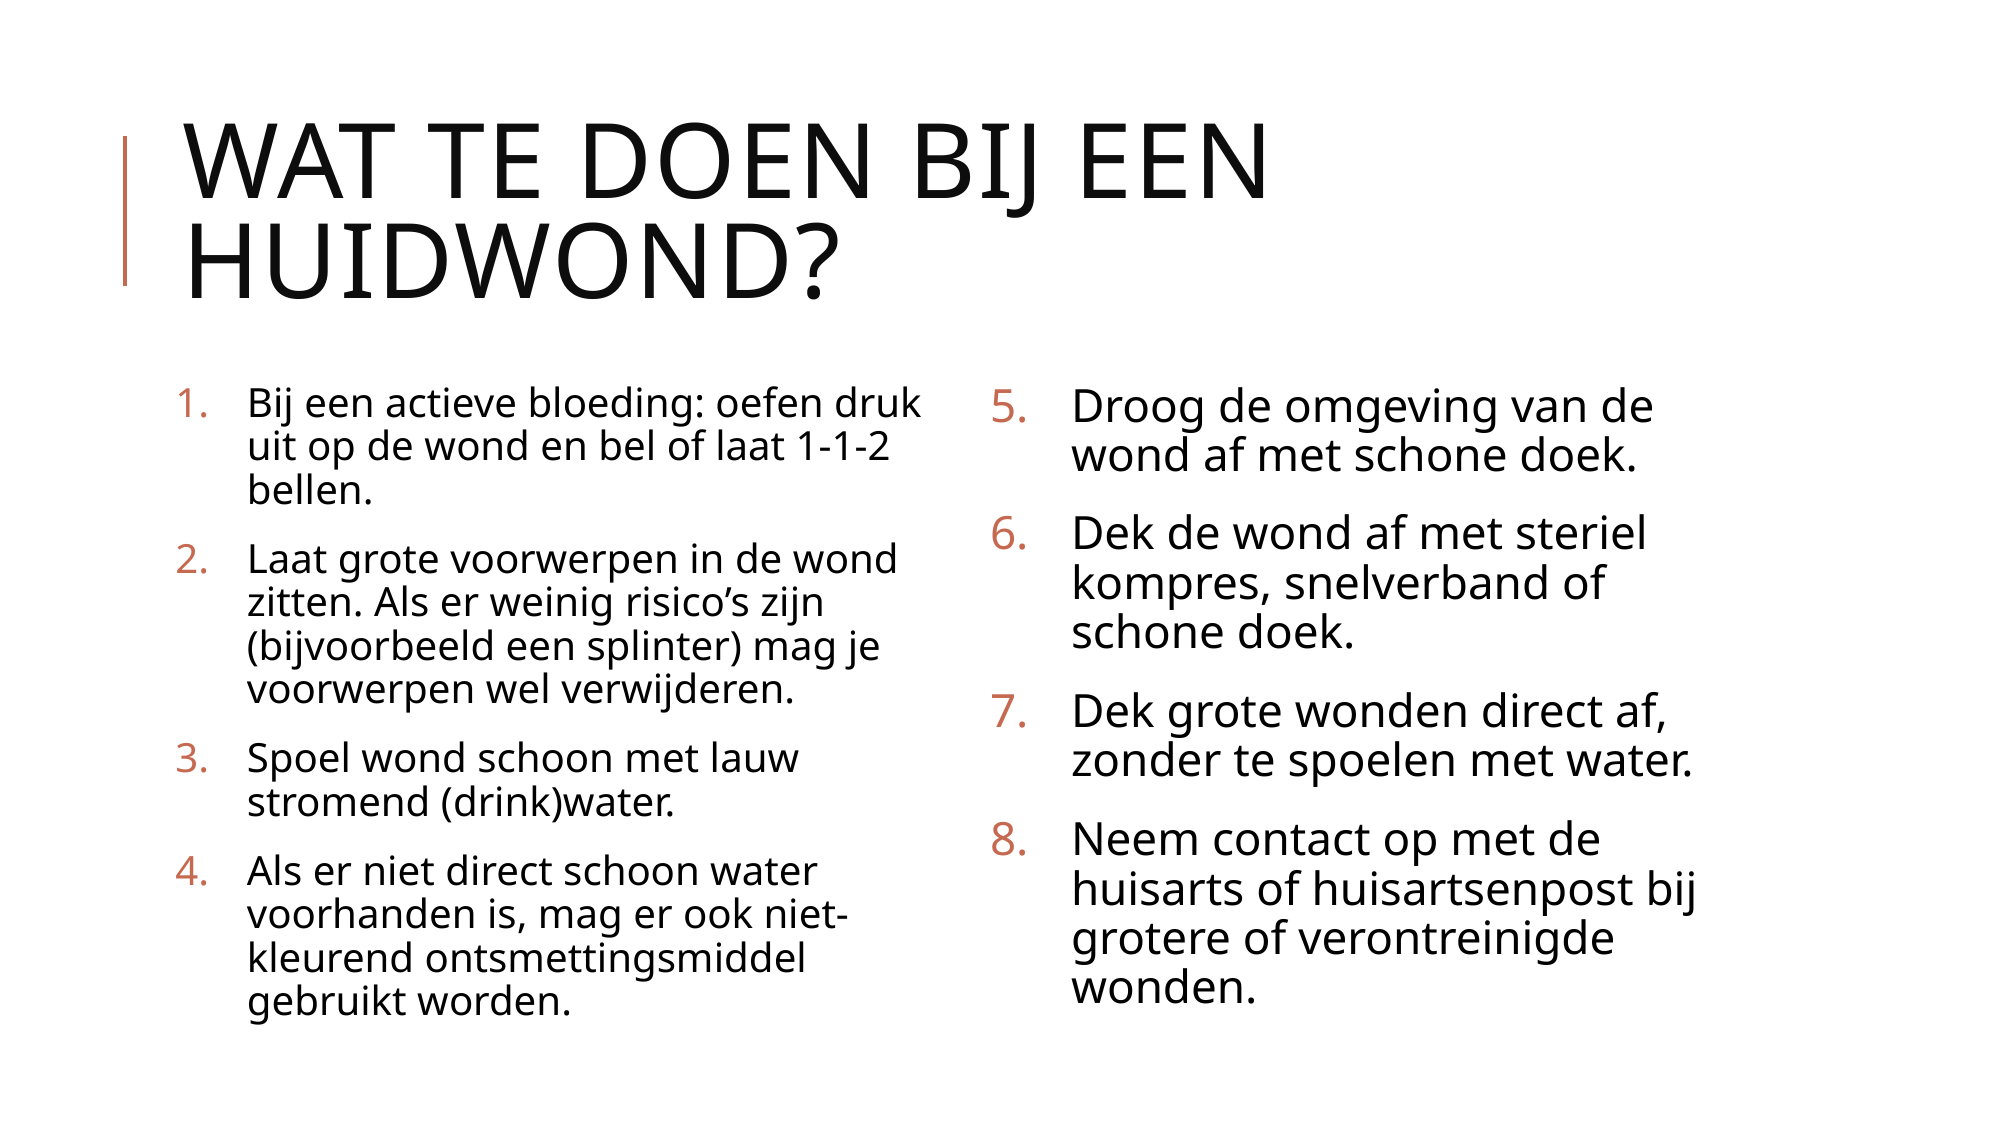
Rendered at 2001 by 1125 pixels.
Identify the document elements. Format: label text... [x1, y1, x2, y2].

title Wat te doen bij een huidwond? [168, 96, 1763, 342]
list Droog de omgeving van de wond af met schone doek. Dek de wond af met steriel kompres, snelverband of schone doek. Dek grote wonden direct af, zonder te spoelen met water. Neem contact op met de huisarts of huisartsenpost bij grotere of verontreinigde wonden. [982, 375, 1763, 1035]
list Bij een actieve bloeding: oefen druk uit op de wond en bel of laat 1-1-2 bellen. Laat grote voorwerpen in de wond zitten. Als er weinig risico’s zijn (bijvoorbeeld een splinter) mag je voorwerpen wel verwijderen. Spoel wond schoon met lauw stromend (drink)water. Als er niet direct schoon water voorhanden is, mag er ook niet-kleurend ontsmettingsmiddel gebruikt worden. [168, 375, 948, 1035]
